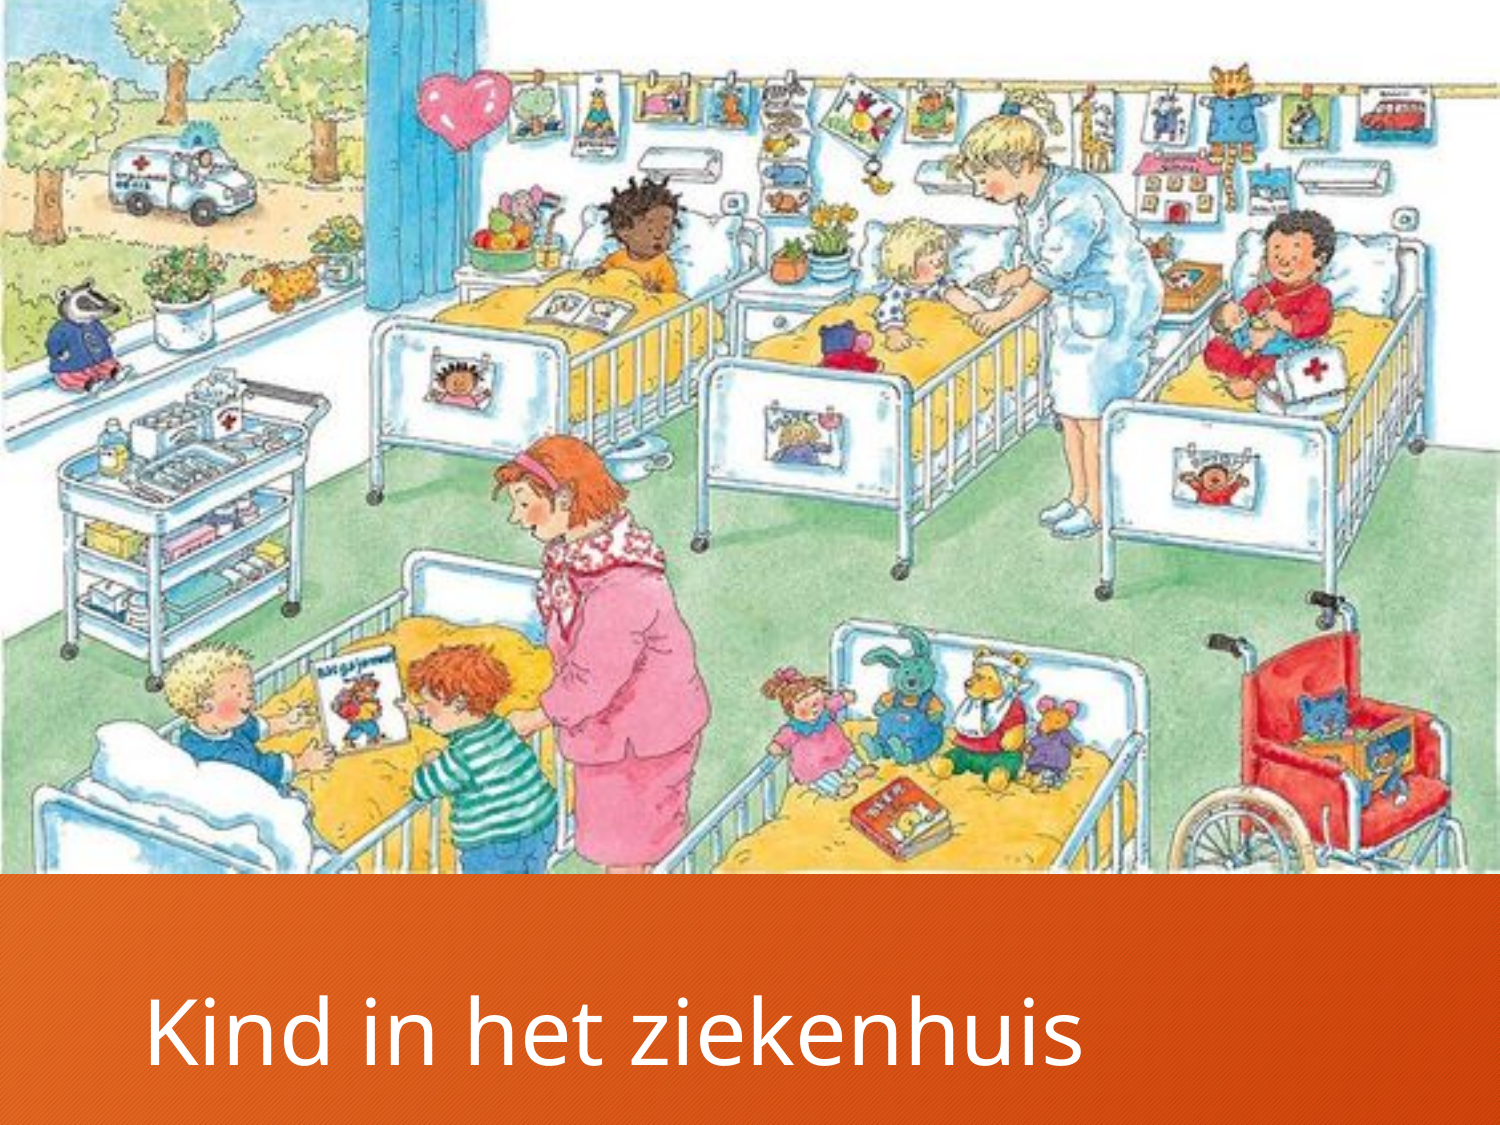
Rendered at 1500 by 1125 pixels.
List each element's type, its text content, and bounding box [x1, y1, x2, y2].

picture [0, 0, 1500, 874]
subtitle Kind in het ziekenhuis [99, 978, 1102, 1125]
